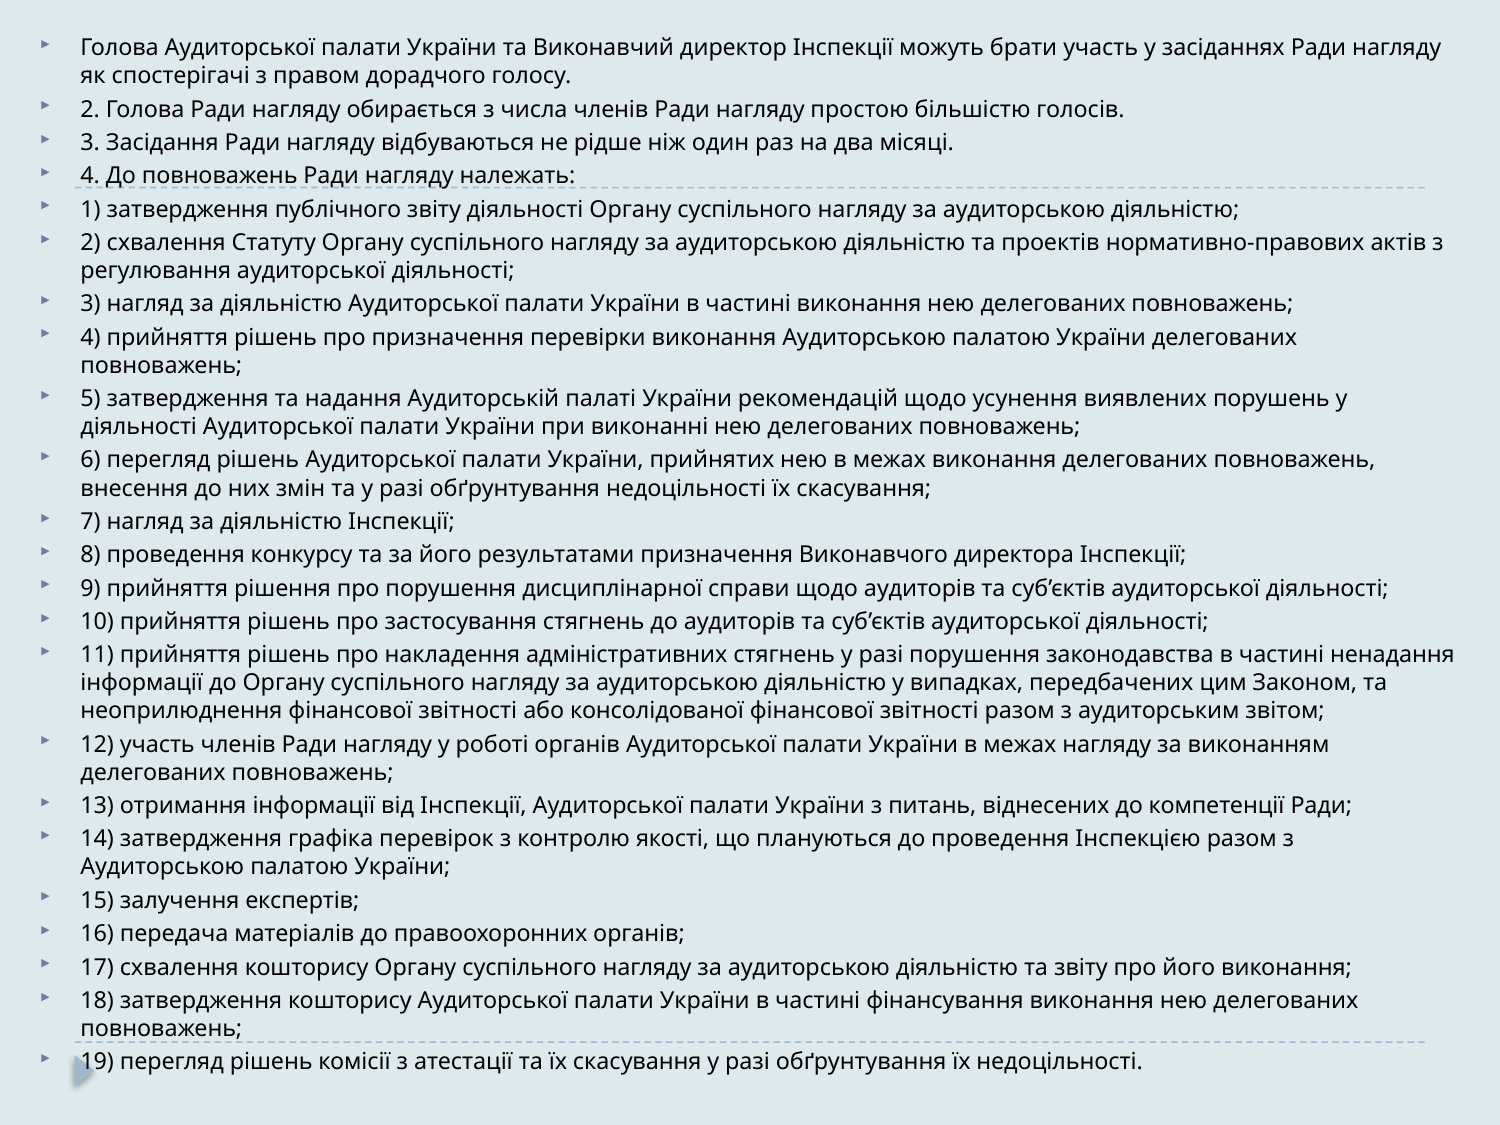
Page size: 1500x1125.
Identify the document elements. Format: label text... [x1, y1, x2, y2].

list Голова Аудиторської палати України та Виконавчий директор Інспекції можуть брати участь у засіданнях Ради нагляду як спостерігачі з правом дорадчого голосу. 2. Голова Ради нагляду обирається з числа членів Ради нагляду простою більшістю голосів. 3. Засідання Ради нагляду відбуваються не рідше ніж один раз на два місяці. 4. До повноважень Ради нагляду належать: 1) затвердження публічного звіту діяльності Органу суспільного нагляду за аудиторською діяльністю; 2) схвалення Статуту Органу суспільного нагляду за аудиторською діяльністю та проектів нормативно-правових актів з регулювання аудиторської діяльності; 3) нагляд за діяльністю Аудиторської палати України в частині виконання нею делегованих повноважень; 4) прийняття рішень про призначення перевірки виконання Аудиторською палатою України делегованих повноважень; 5) затвердження та надання Аудиторській палаті України рекомендацій щодо усунення виявлених порушень у діяльності Аудиторської палати України при виконанні нею делегованих повноважень; 6) перегляд рішень Аудиторської палати України, прийнятих нею в межах виконання делегованих повноважень, внесення до них змін та у разі обґрунтування недоцільності їх скасування; 7) нагляд за діяльністю Інспекції; 8) проведення конкурсу та за його результатами призначення Виконавчого директора Інспекції; 9) прийняття рішення про порушення дисциплінарної справи щодо аудиторів та суб’єктів аудиторської діяльності; 10) прийняття рішень про застосування стягнень до аудиторів та суб’єктів аудиторської діяльності; 11) прийняття рішень про накладення адміністративних стягнень у разі порушення законодавства в частині ненадання інформації до Органу суспільного нагляду за аудиторською діяльністю у випадках, передбачених цим Законом, та неоприлюднення фінансової звітності або консолідованої фінансової звітності разом з аудиторським звітом; 12) участь членів Ради нагляду у роботі органів Аудиторської палати України в межах нагляду за виконанням делегованих повноважень; 13) отримання інформації від Інспекції, Аудиторської палати України з питань, віднесених до компетенції Ради; 14) затвердження графіка перевірок з контролю якості, що плануються до проведення Інспекцією разом з Аудиторською палатою України; 15) залучення експертів; 16) передача матеріалів до правоохоронних органів; 17) схвалення кошторису Органу суспільного нагляду за аудиторською діяльністю та звіту про його виконання; 18) затвердження кошторису Аудиторської палати України в частині фінансування виконання нею делегованих повноважень; 19) перегляд рішень комісії з атестації та їх скасування у разі обґрунтування їх недоцільності. [24, 24, 1475, 1125]
